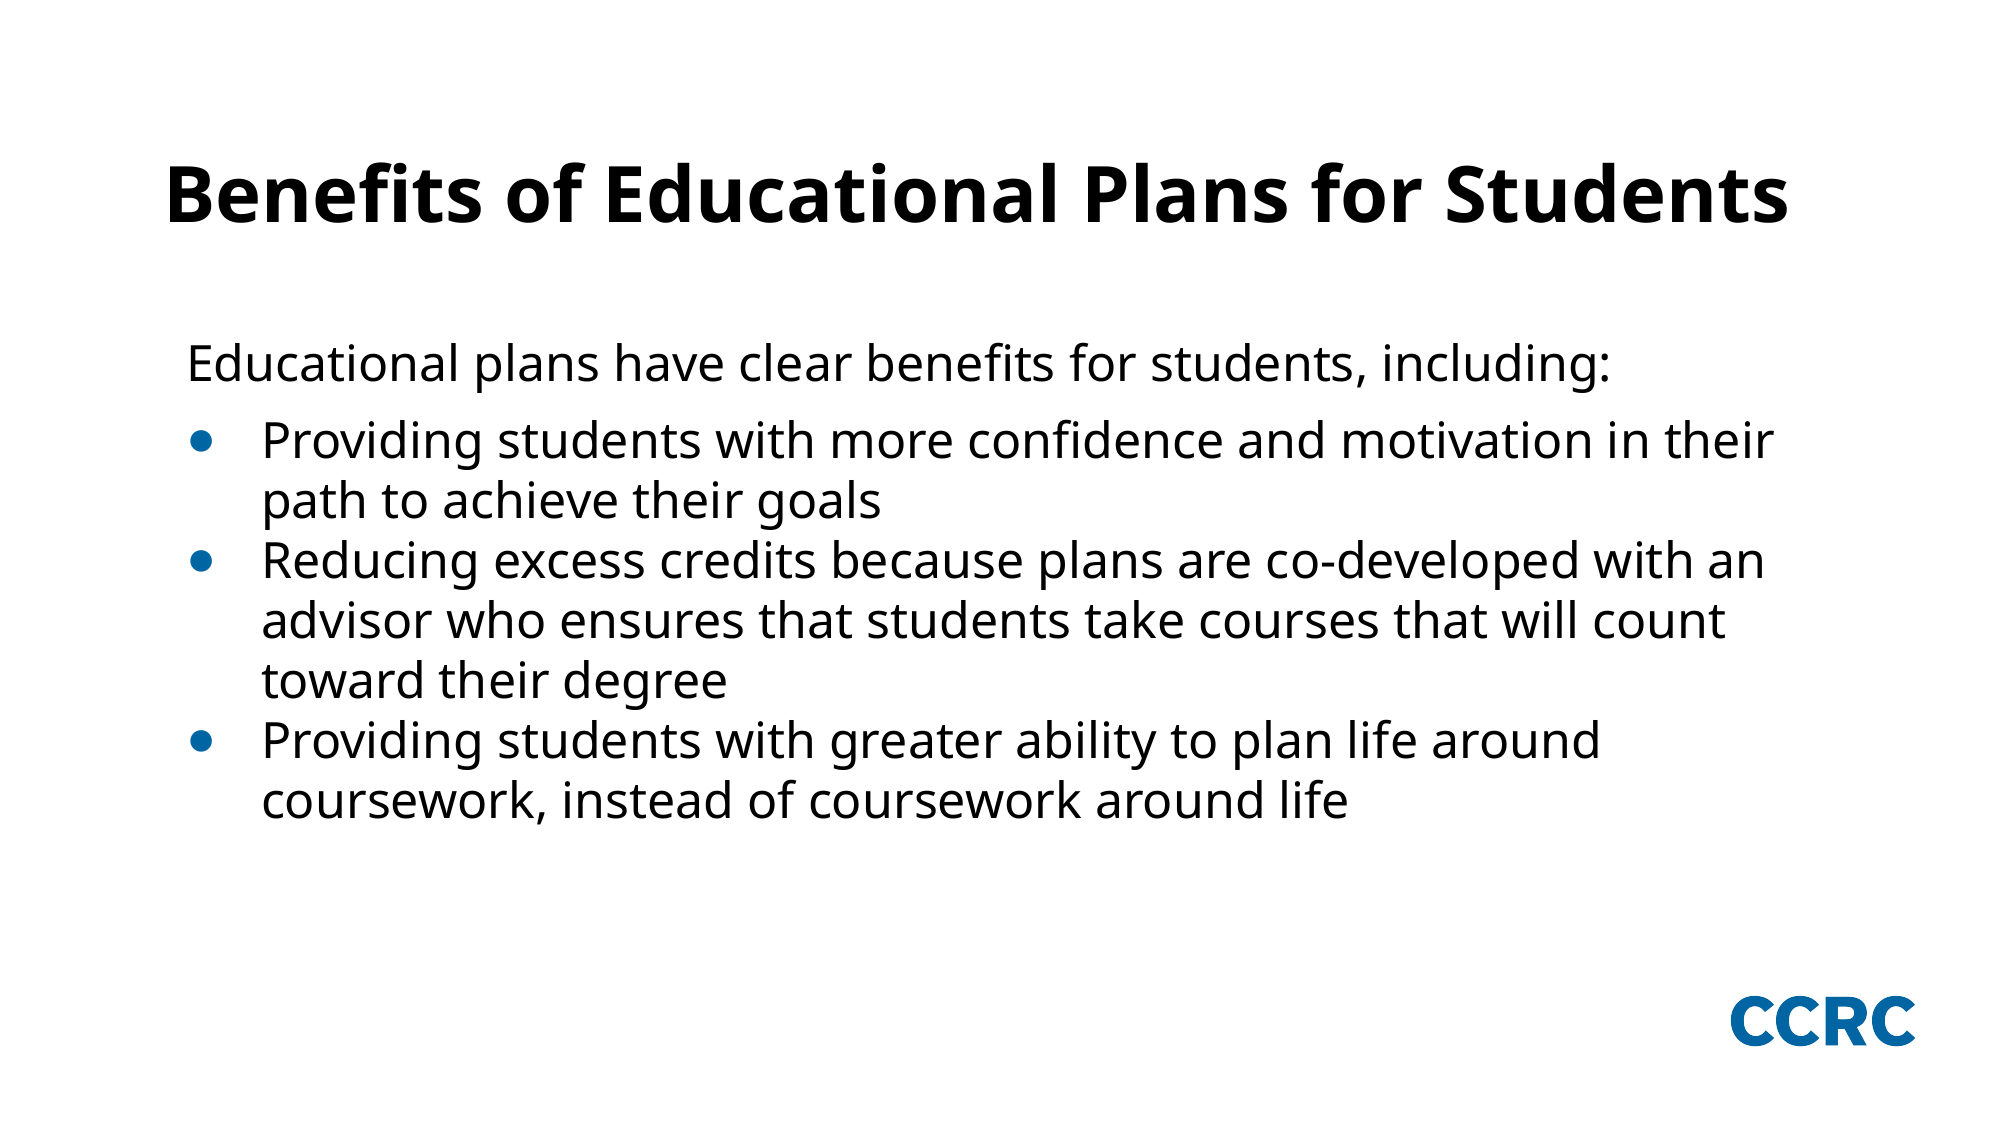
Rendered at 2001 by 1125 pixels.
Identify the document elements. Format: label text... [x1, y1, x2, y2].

picture [1727, 987, 1919, 1055]
title Benefits of Educational Plans for Students [143, 124, 1853, 312]
list Educational plans have clear benefits for students, including: Providing students with more confidence and motivation in their path to achieve their goals Reducing excess credits because plans are co-developed with an advisor who ensures that students take courses that will count toward their degree Providing students with greater ability to plan life around coursework, instead of coursework around life [140, 311, 1851, 954]
